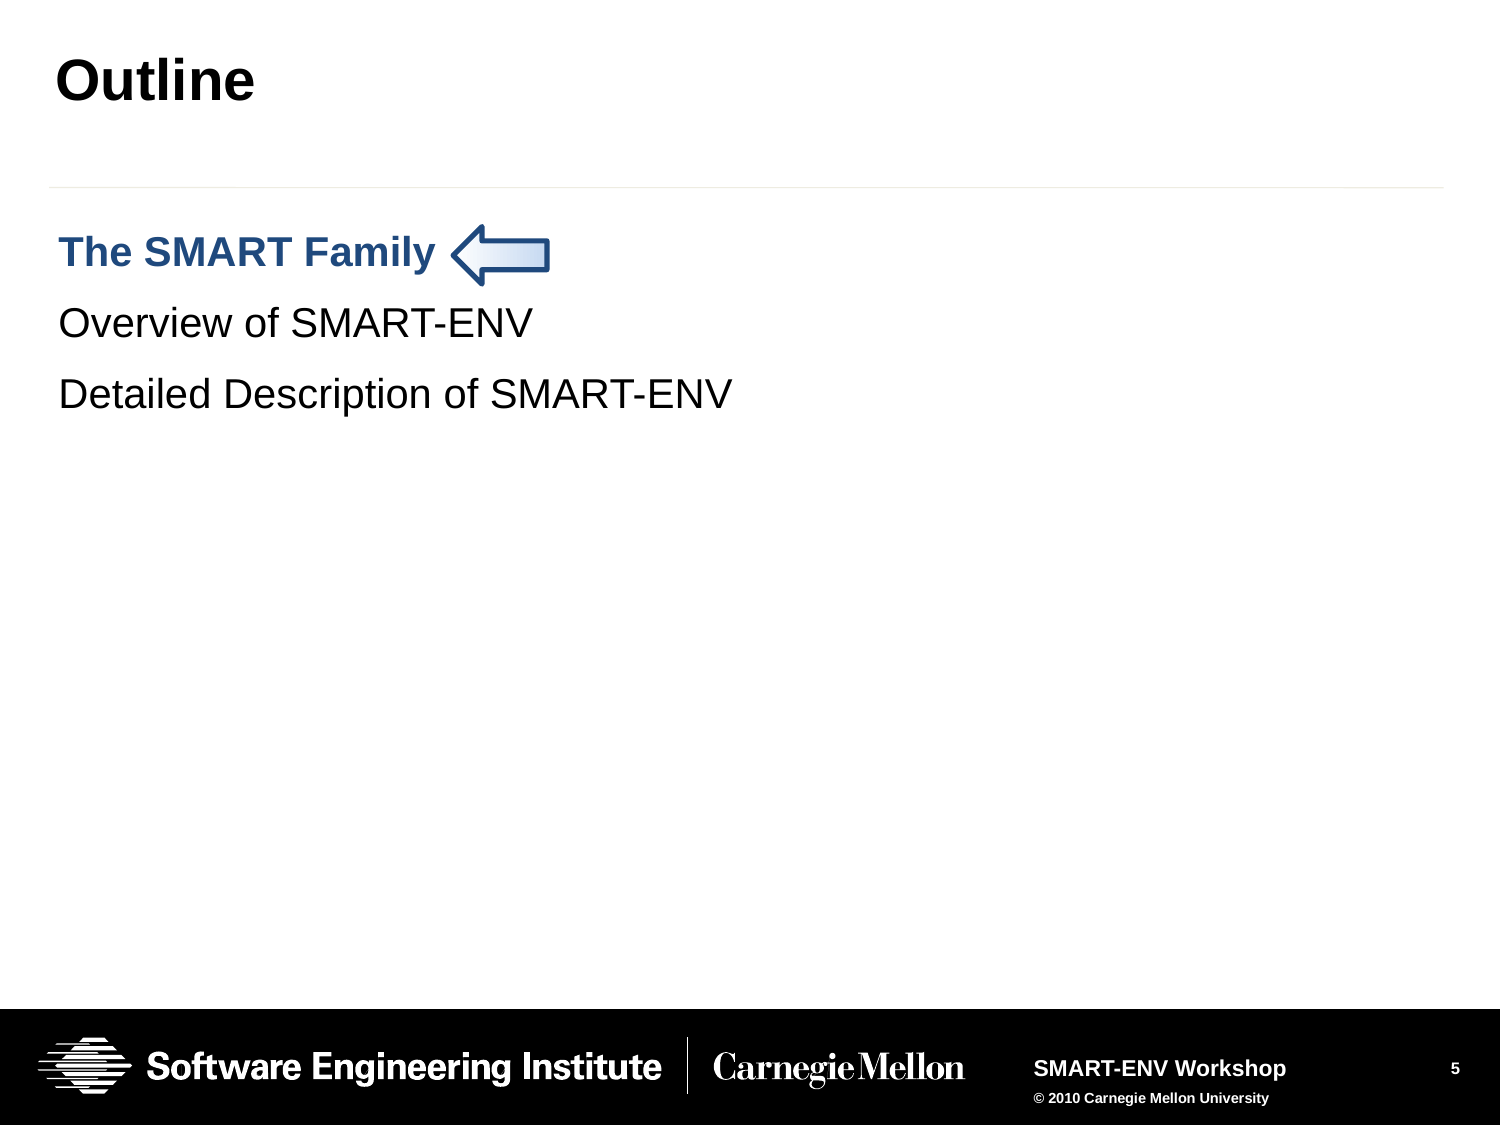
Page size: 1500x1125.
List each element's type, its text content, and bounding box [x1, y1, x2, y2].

text_box [453, 226, 547, 285]
title Outline [55, 49, 1451, 114]
list The SMART Family Overview of SMART-ENV Detailed Description of SMART-ENV [58, 224, 1438, 953]
